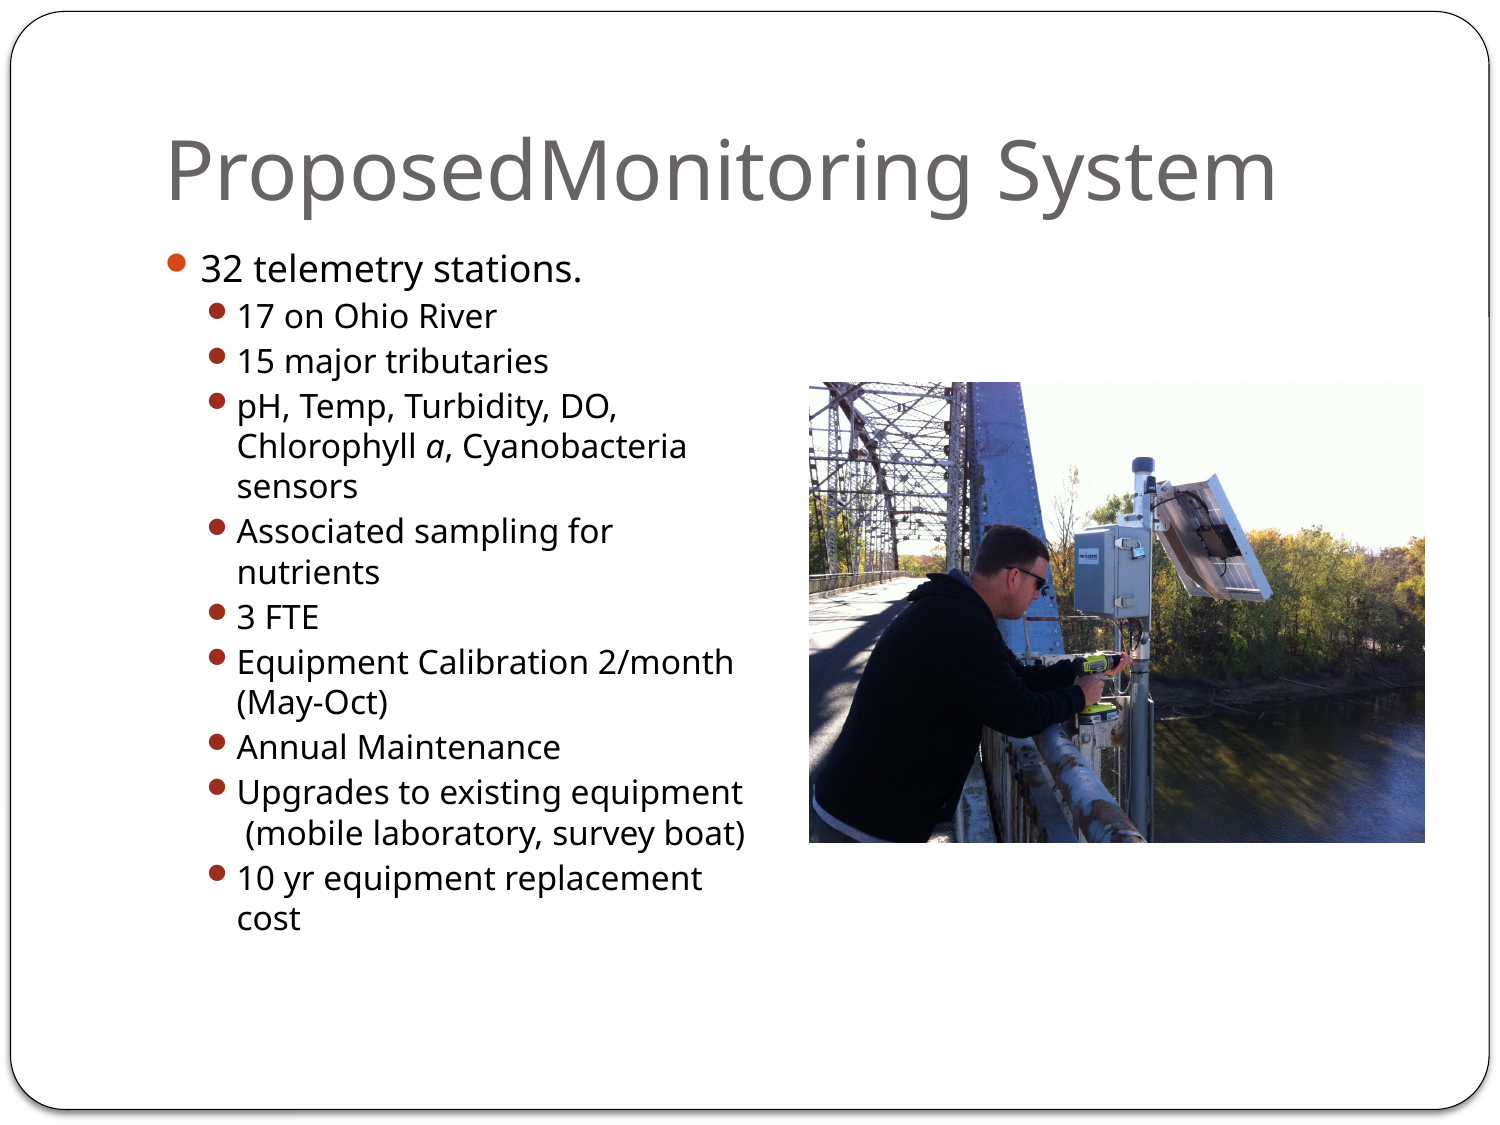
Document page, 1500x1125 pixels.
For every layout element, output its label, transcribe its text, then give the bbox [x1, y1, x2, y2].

list 32 telemetry stations. 17 on Ohio River 15 major tributaries pH, Temp, Turbidity, DO, Chlorophyll a, Cyanobacteria sensors Associated sampling for nutrients 3 FTE Equipment Calibration 2/month (May-Oct) Annual Maintenance Upgrades to existing equipment (mobile laboratory, survey boat) 10 yr equipment replacement cost [150, 237, 765, 988]
title ProposedMonitoring System [150, 45, 1425, 233]
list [809, 382, 1425, 843]
